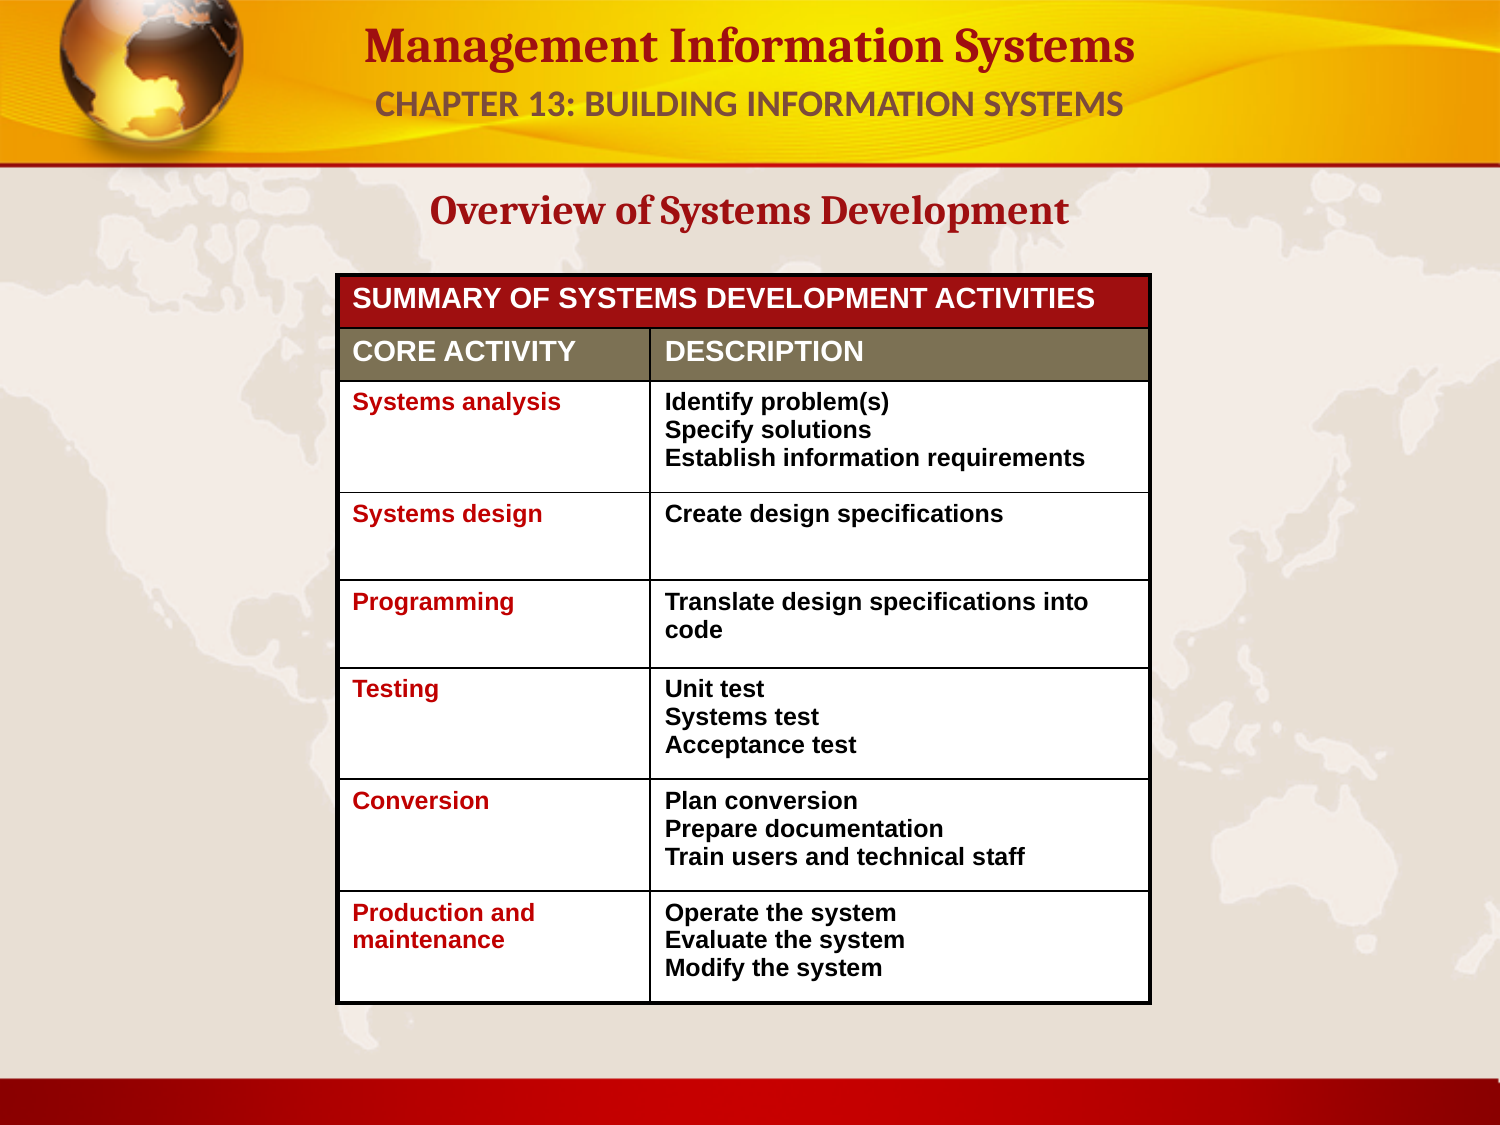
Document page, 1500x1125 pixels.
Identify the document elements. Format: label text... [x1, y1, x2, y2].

table_header SUMMARY OF SYSTEMS DEVELOPMENT ACTIVITIES [340, 277, 1148, 327]
table_cell Operate the system Evaluate the system Modify the system [651, 892, 1148, 1001]
title CHAPTER 13: BUILDING INFORMATION SYSTEMS [0, 75, 1500, 163]
table_cell Identify problem(s) Specify solutions Establish information requirements [651, 382, 1148, 492]
table_cell DESCRIPTION [651, 329, 1148, 380]
table_cell Production and maintenance [340, 892, 649, 1001]
table_cell CORE ACTIVITY [340, 329, 649, 380]
table_cell Plan conversion Prepare documentation Train users and technical staff [651, 780, 1148, 890]
picture [0, 0, 1500, 75]
list Overview of Systems Development [0, 174, 1500, 238]
table_cell Conversion [340, 780, 649, 890]
table_cell Programming [340, 581, 649, 667]
table_cell Unit test Systems test Acceptance test [651, 669, 1148, 778]
table_cell Testing [340, 669, 649, 778]
picture [0, 238, 1500, 1125]
table_cell Systems design [340, 493, 649, 579]
table_cell Create design specifications [651, 493, 1148, 579]
picture [0, 163, 1500, 174]
table_cell Systems analysis [340, 382, 649, 492]
table_cell Translate design specifications into code [651, 581, 1148, 667]
